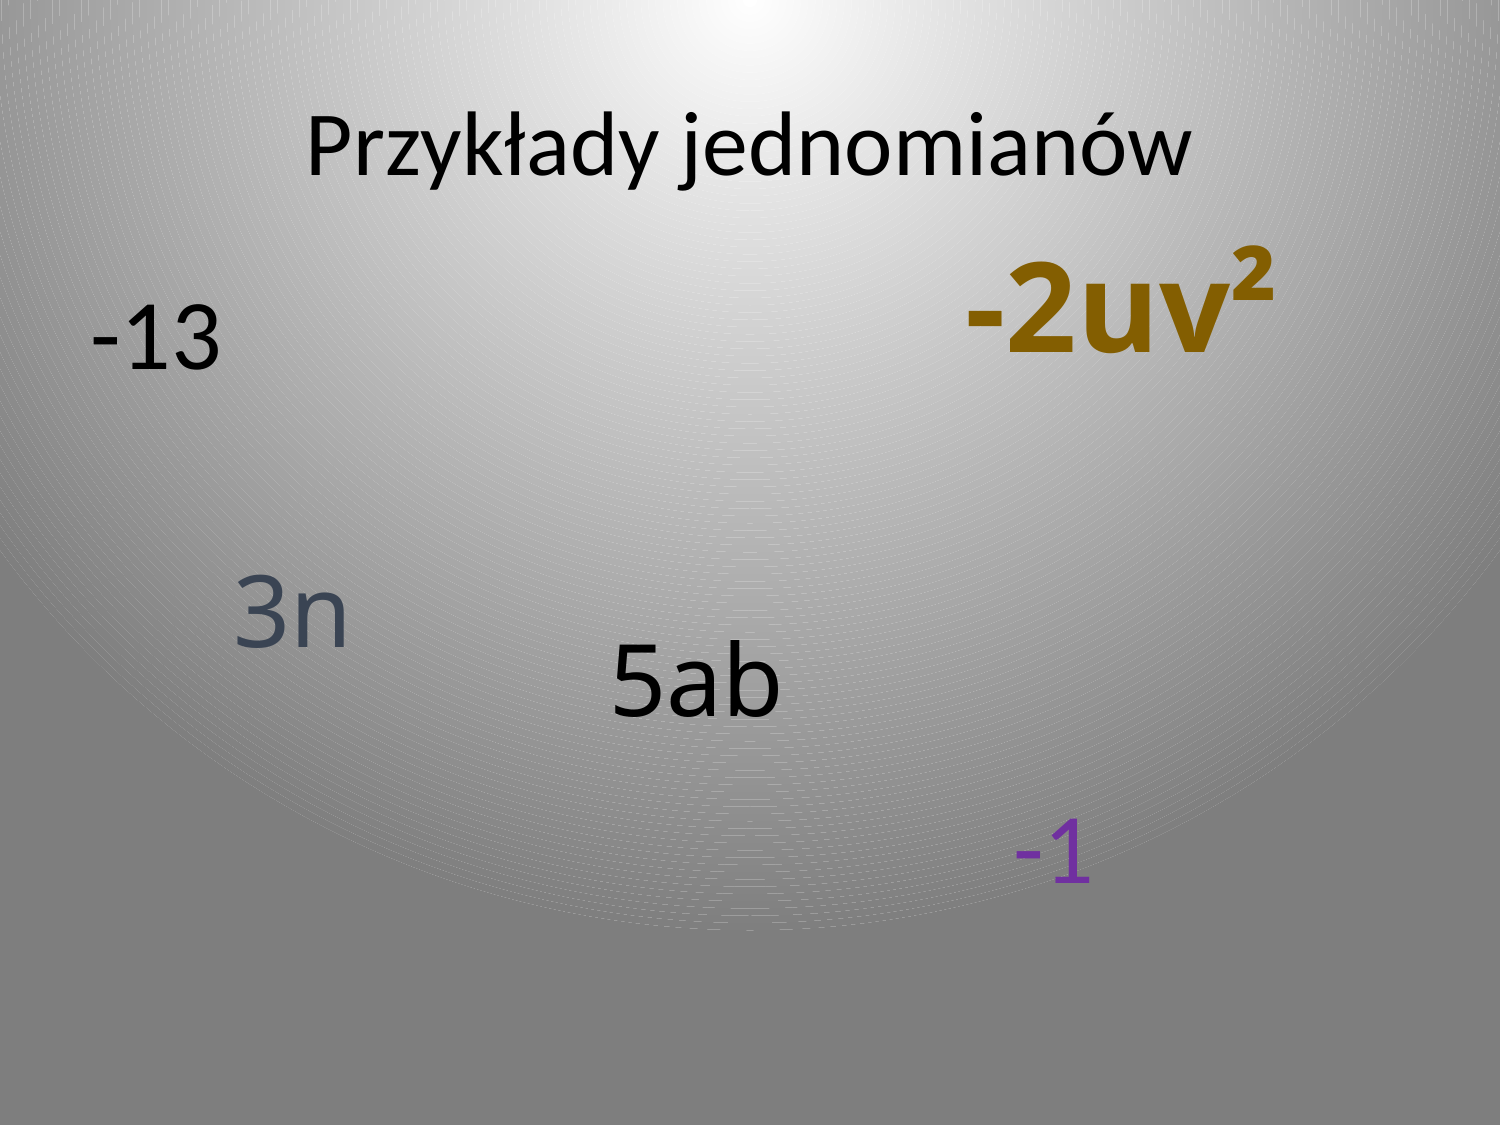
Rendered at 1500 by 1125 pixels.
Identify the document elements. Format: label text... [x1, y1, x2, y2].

text_box 5ab [594, 608, 868, 803]
text_box [569, 581, 843, 776]
text_box -2uv² [950, 219, 1458, 414]
text_box 3n [218, 540, 492, 734]
title Przykłady jednomianów [75, 45, 1425, 233]
list -13 [75, 262, 349, 457]
text_box -1 [998, 775, 1272, 970]
